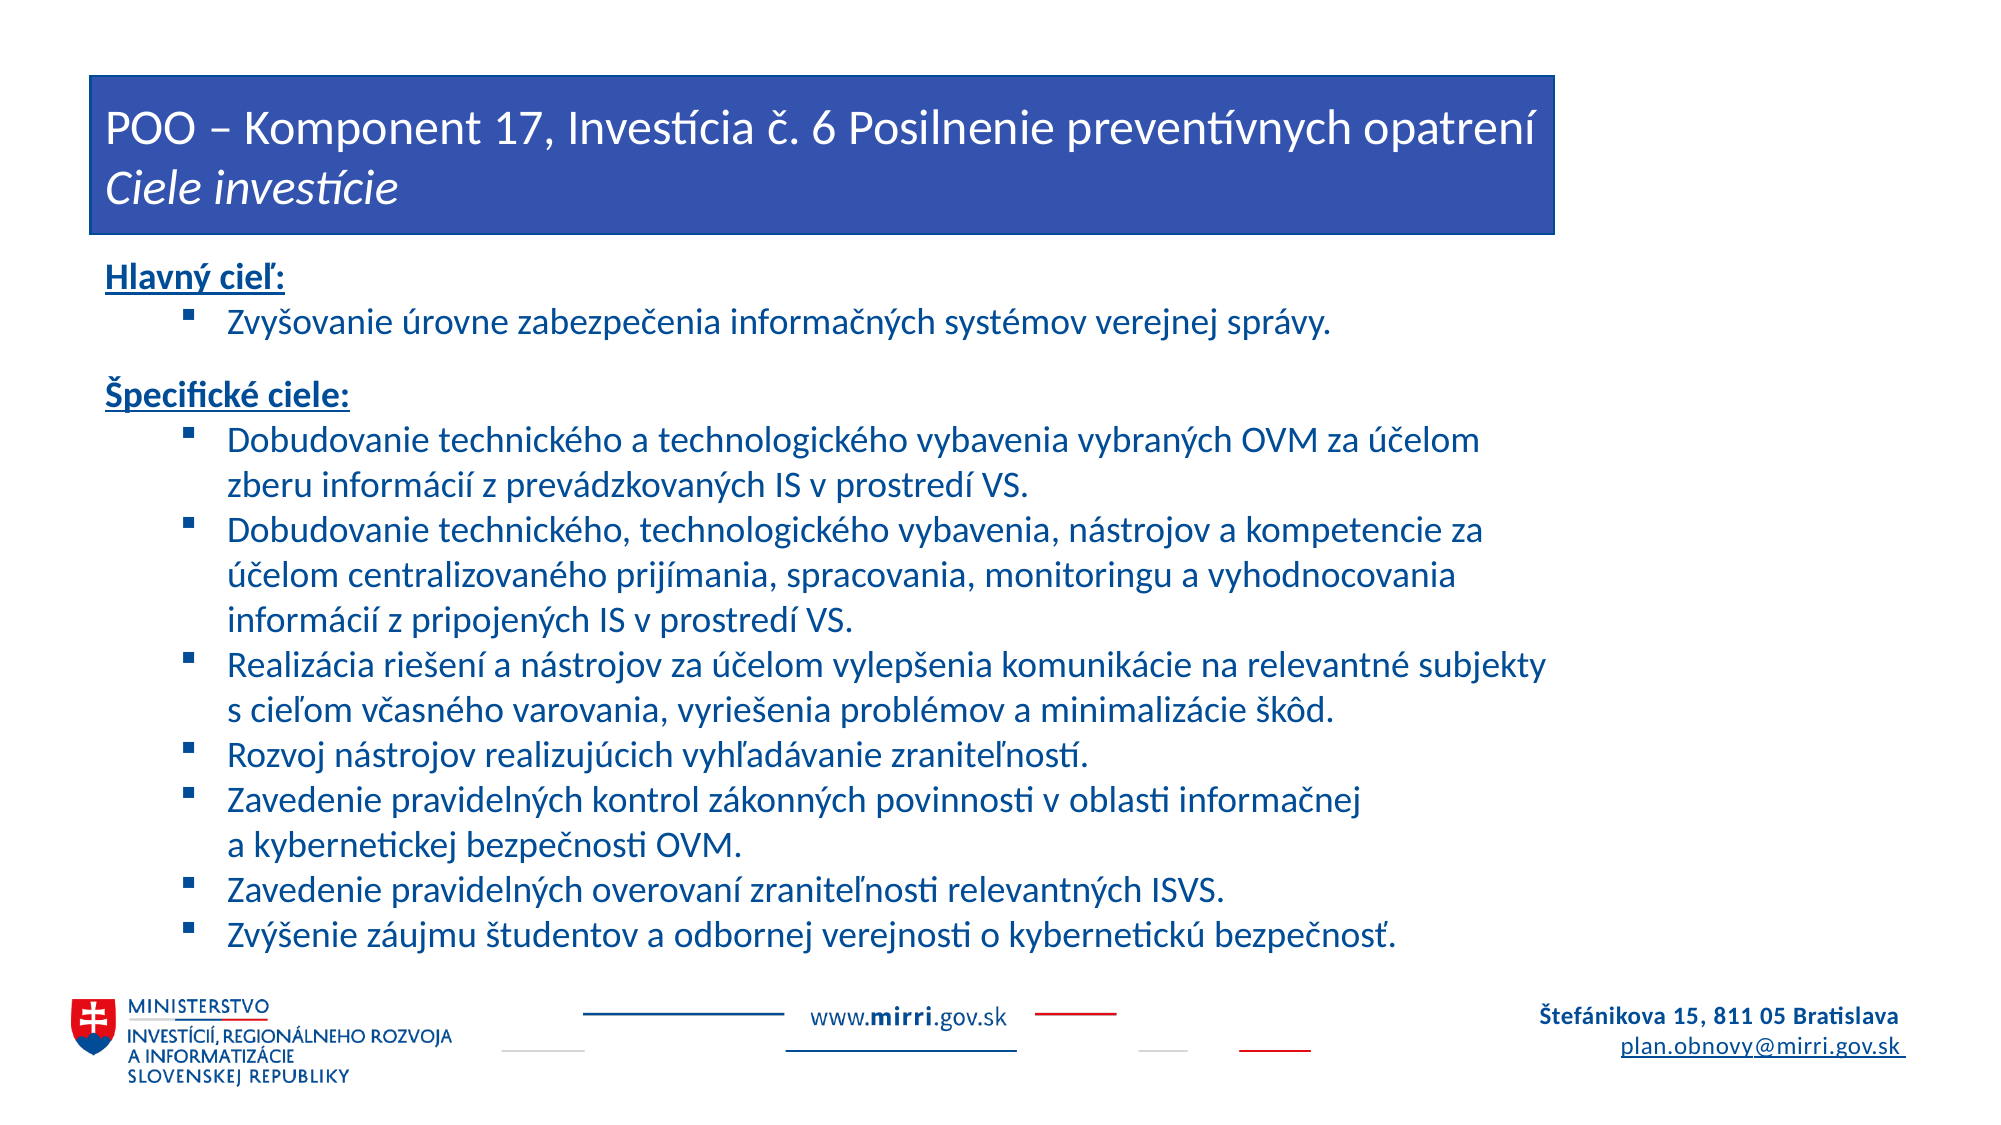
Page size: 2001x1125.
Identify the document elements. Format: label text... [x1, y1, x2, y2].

text_box POO – Komponent 17, Investícia č. 6 Posilnenie preventívnych opatrení Ciele investície [89, 75, 1555, 235]
picture [71, 999, 452, 1087]
text_box Hlavný cieľ: Zvyšovanie úrovne zabezpečenia informačných systémov verejnej správy. Špecifické ciele: Dobudovanie technického a technologického vybavenia vybraných OVM za účelom zberu informácií z prevádzkovaných IS v prostredí VS. Dobudovanie technického, technologického vybavenia, nástrojov a kompetencie za účelom centralizovaného prijímania, spracovania, monitoringu a vyhodnocovania informácií z pripojených IS v prostredí VS. Realizácia riešení a nástrojov za účelom vylepšenia komunikácie na relevantné subjekty s cieľom včasného varovania, vyriešenia problémov a minimalizácie škôd. Rozvoj nástrojov realizujúcich vyhľadávanie zraniteľností. Zavedenie pravidelných kontrol zákonných povinnosti v oblasti informačnej a kybernetickej bezpečnosti OVM. Zavedenie pravidelných overovaní zraniteľnosti relevantných ISVS. Zvýšenie záujmu študentov a odbornej verejnosti o kybernetickú bezpečnosť. [90, 244, 1582, 1053]
